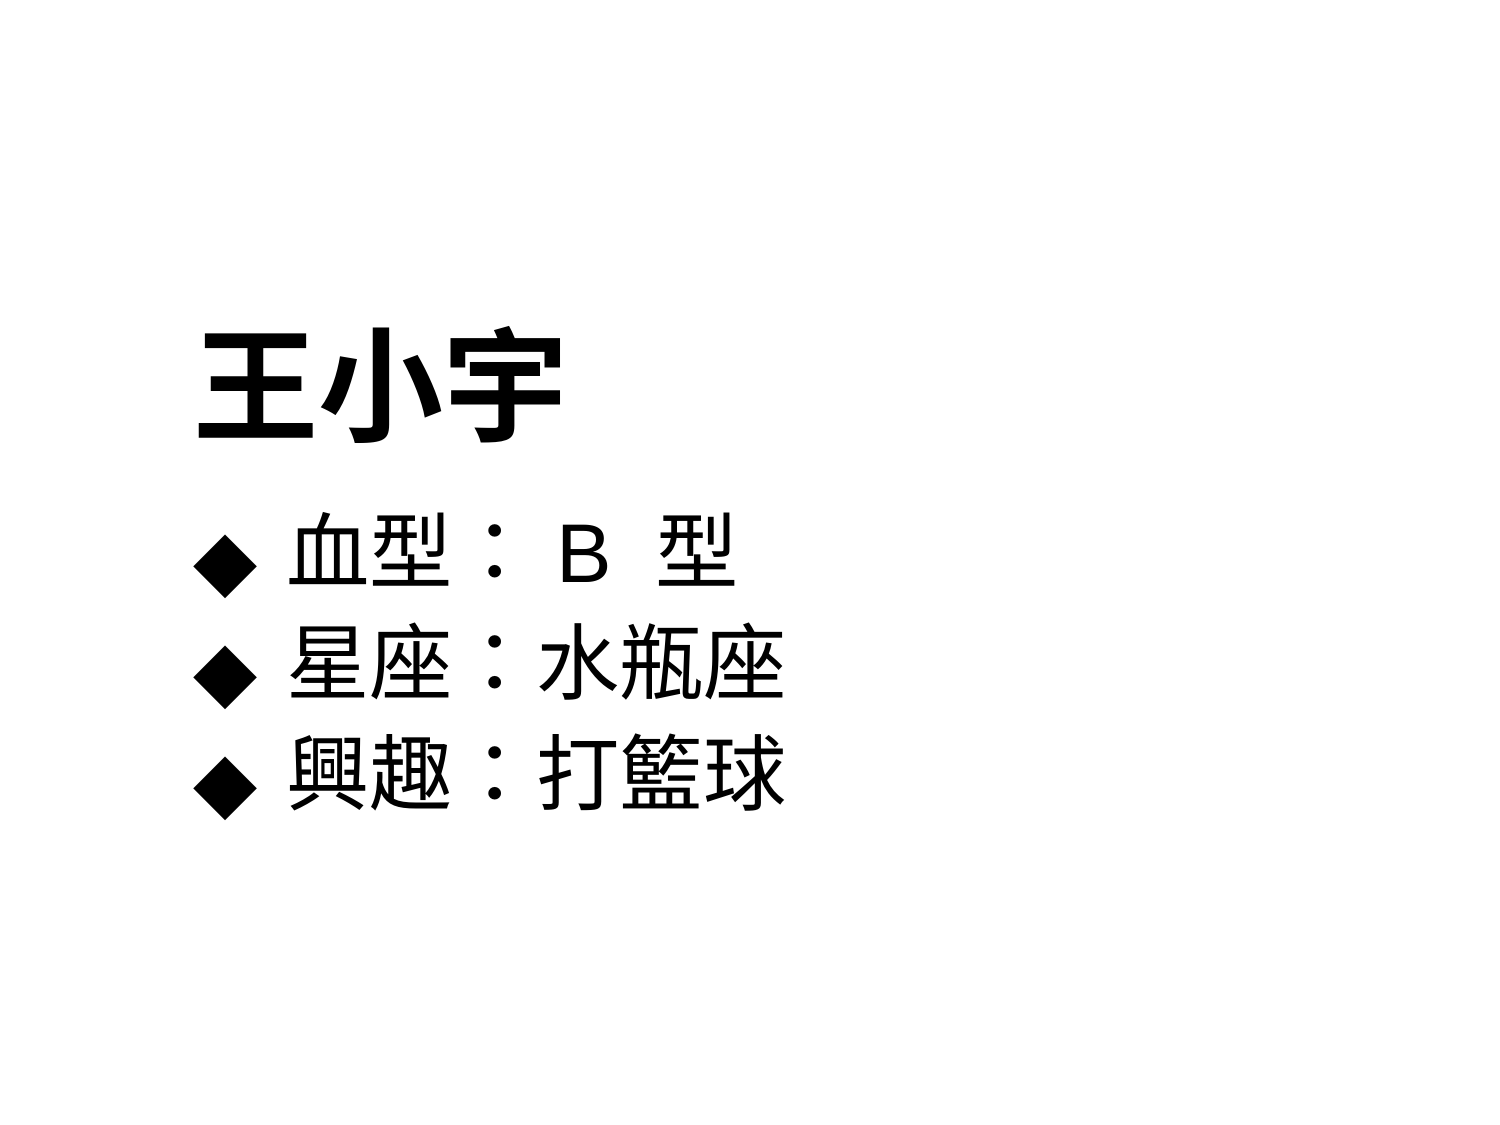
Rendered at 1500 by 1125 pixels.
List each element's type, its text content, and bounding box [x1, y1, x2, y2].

title 王小宇 [178, 283, 669, 501]
text_box 血型：B 型 星座：水瓶座 興趣：打籃球 [178, 503, 836, 853]
